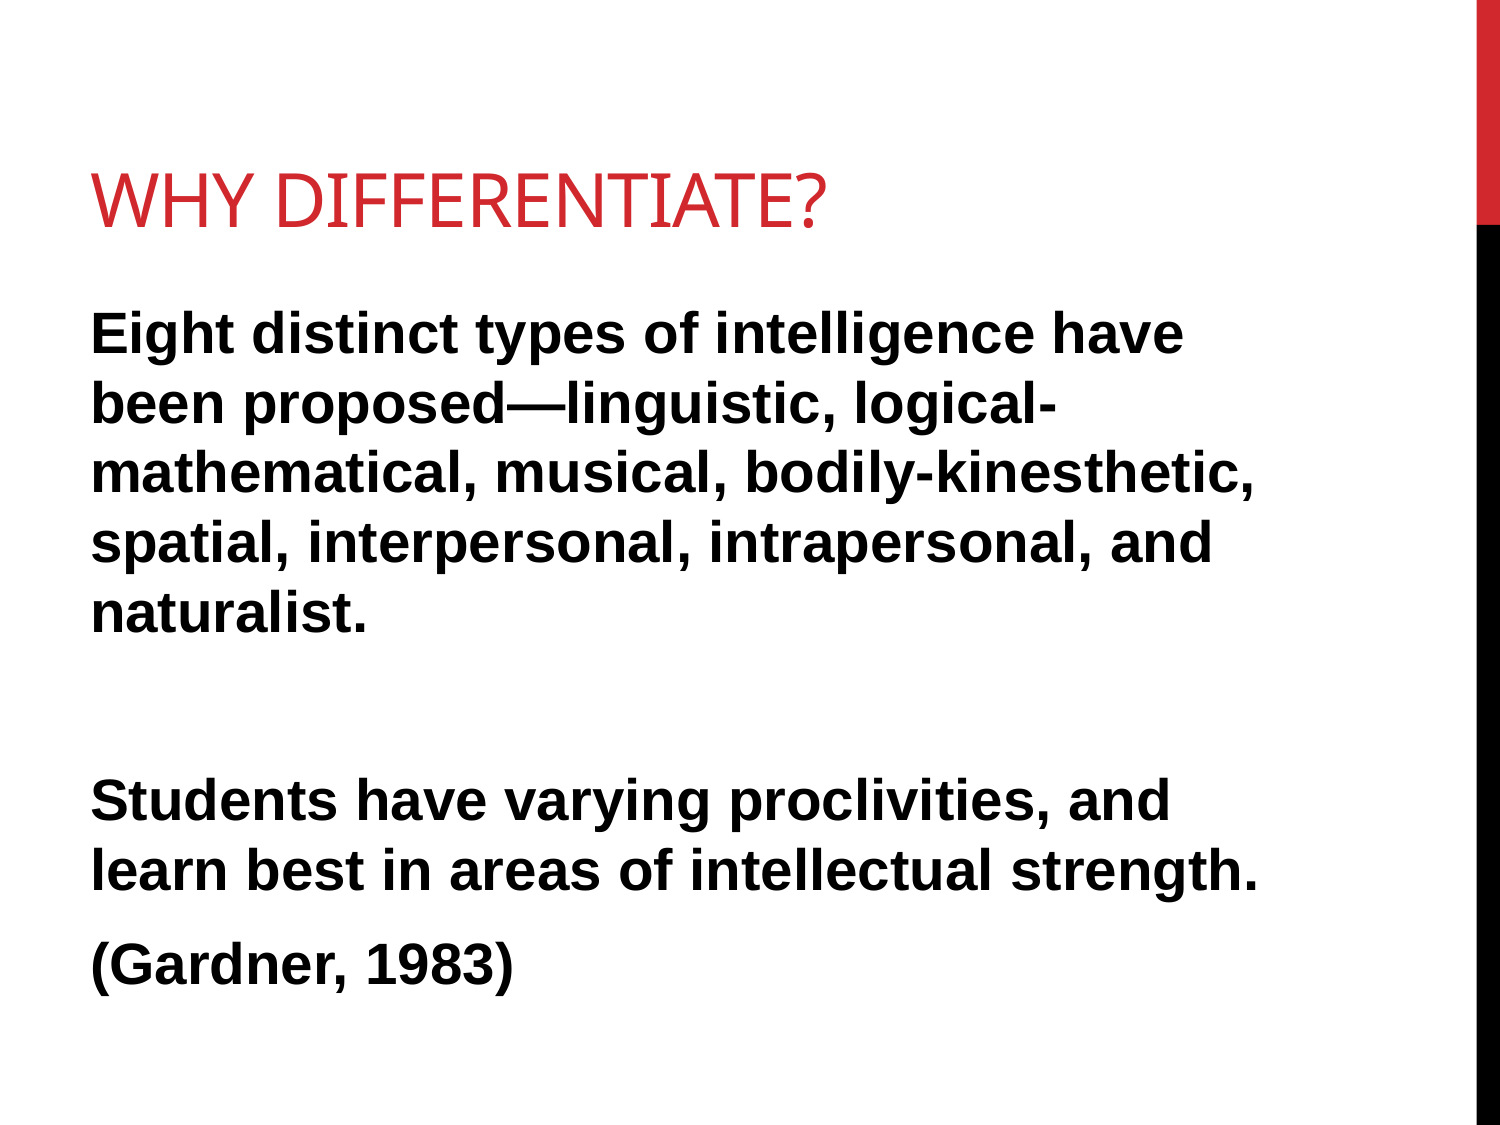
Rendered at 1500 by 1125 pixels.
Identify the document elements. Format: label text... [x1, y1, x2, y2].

list Eight distinct types of intelligence have been proposed—linguistic, logical-mathematical, musical, bodily-kinesthetic, spatial, interpersonal, intrapersonal, and naturalist. Students have varying proclivities, and learn best in areas of intellectual strength. (Gardner, 1983) [75, 287, 1325, 1005]
title Why Differentiate? [75, 25, 1025, 250]
